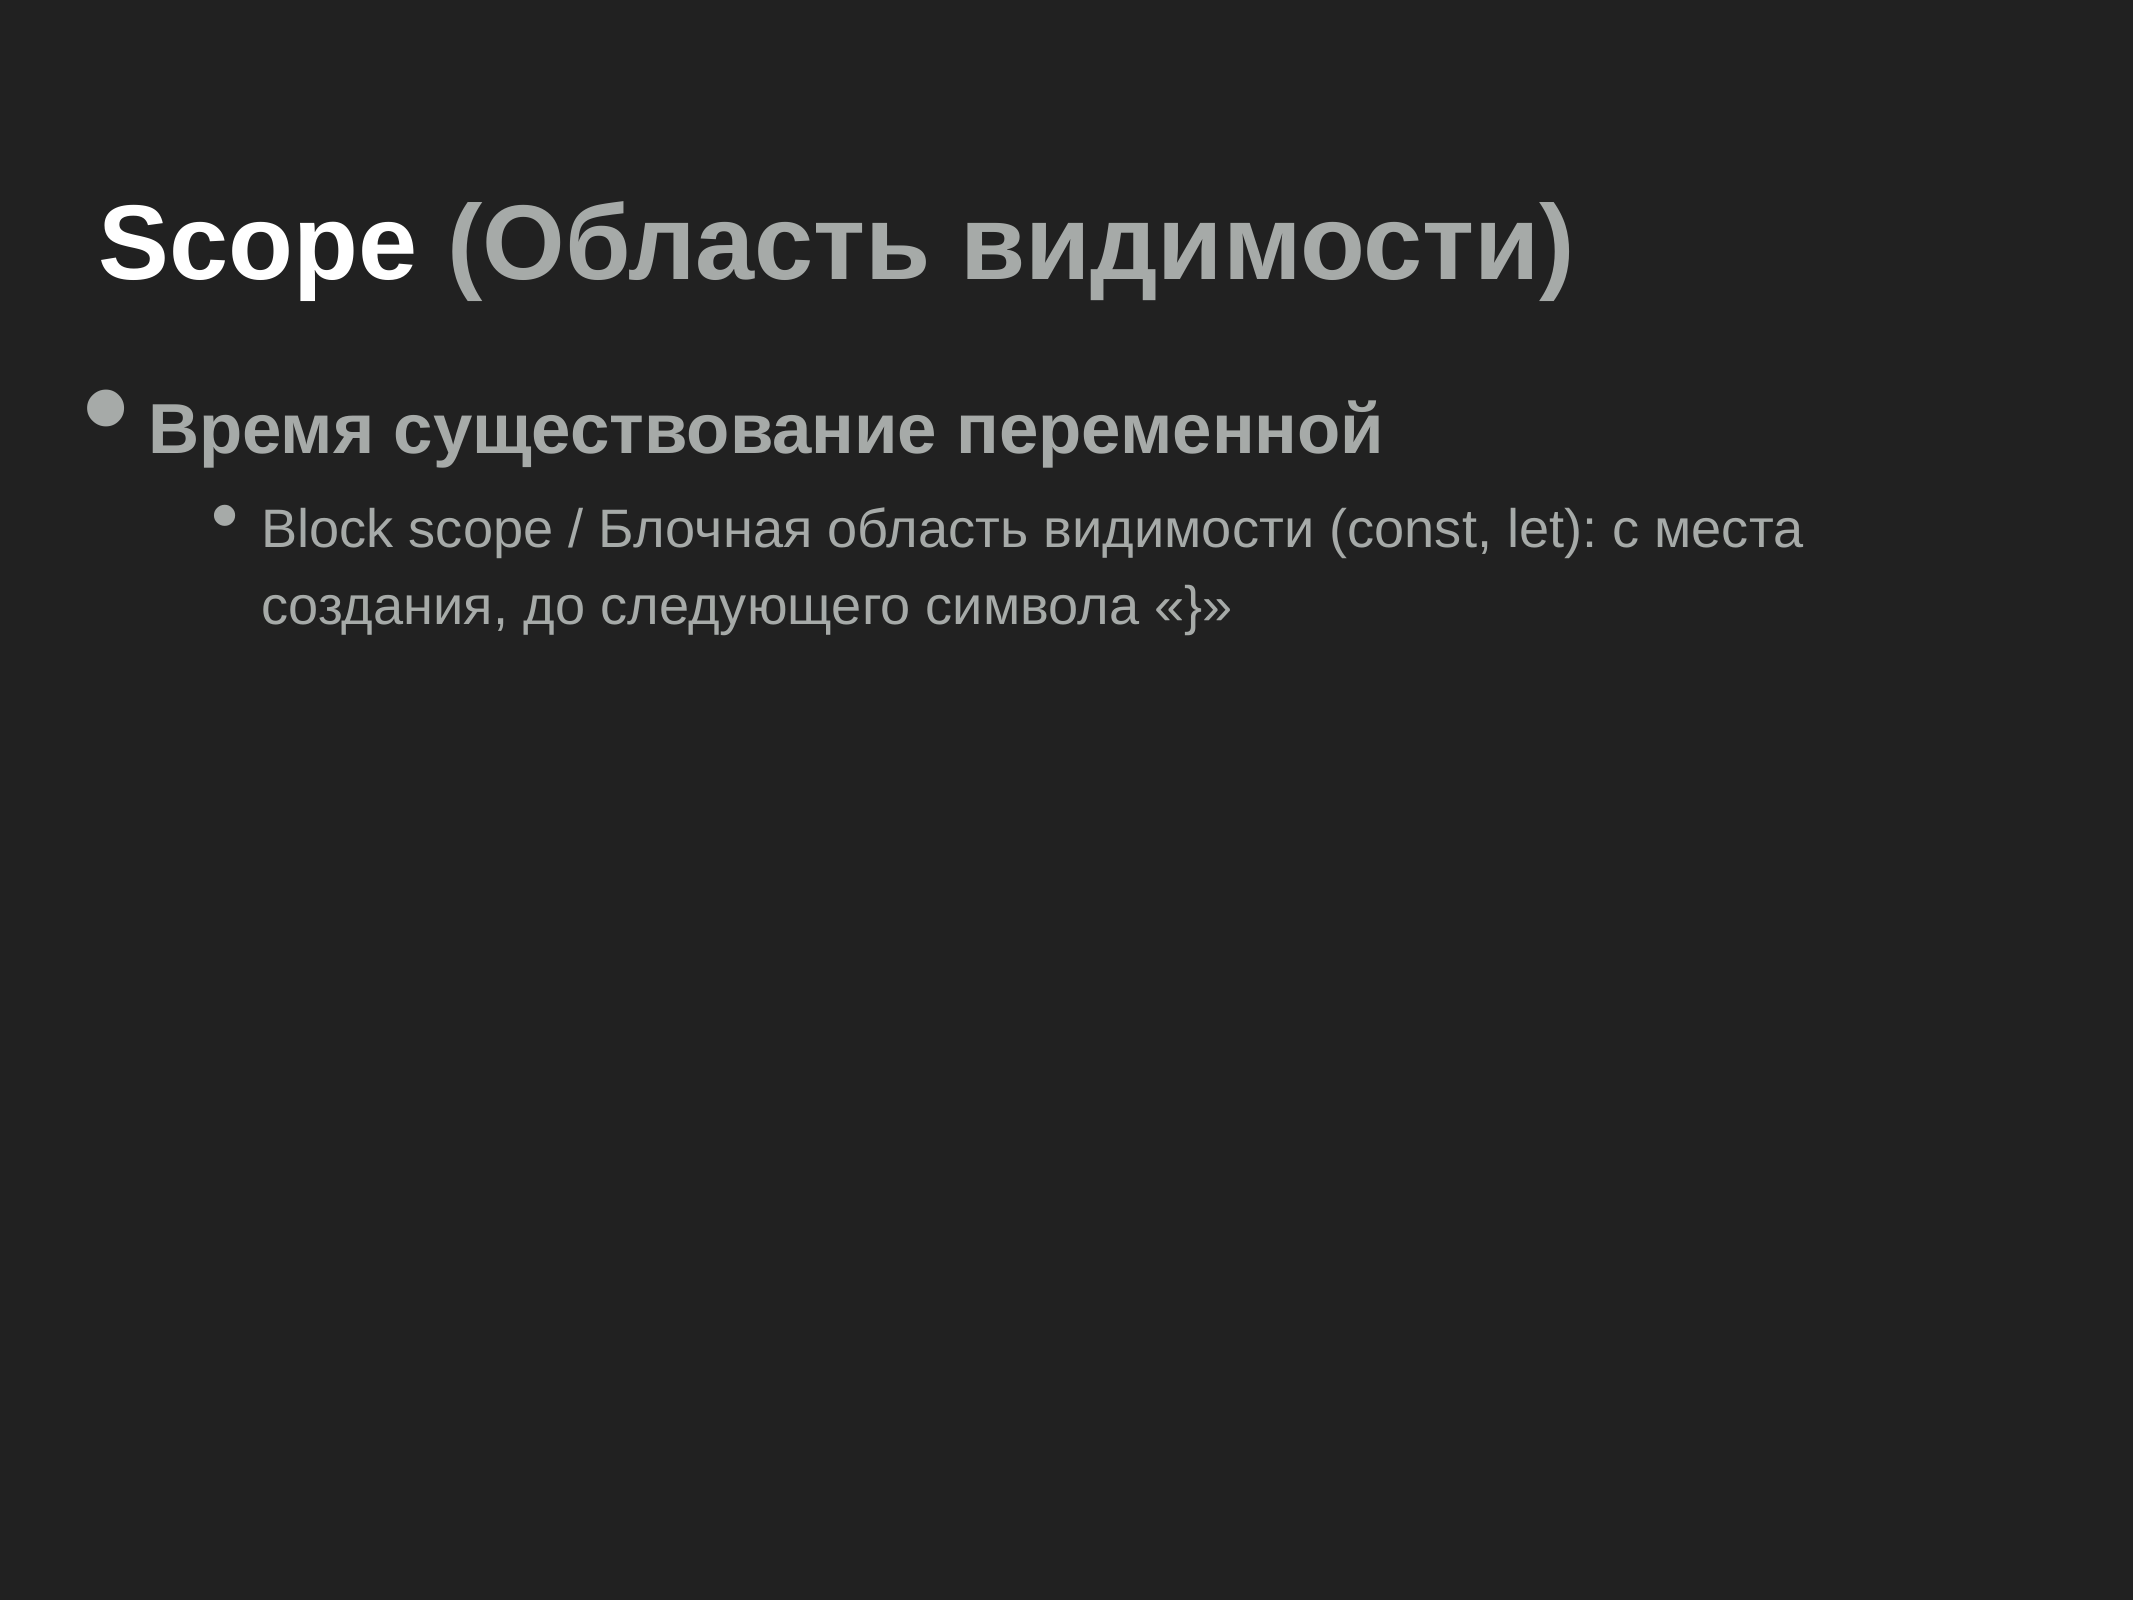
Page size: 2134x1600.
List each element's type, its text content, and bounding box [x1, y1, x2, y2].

text_box Block scope / Блочная область видимости (const, let): с места создания, до следующего символа «}» [202, 471, 2030, 645]
text_box Время существование переменной [74, 374, 1801, 476]
text_box Scope (Область видимости) [90, 165, 1585, 310]
